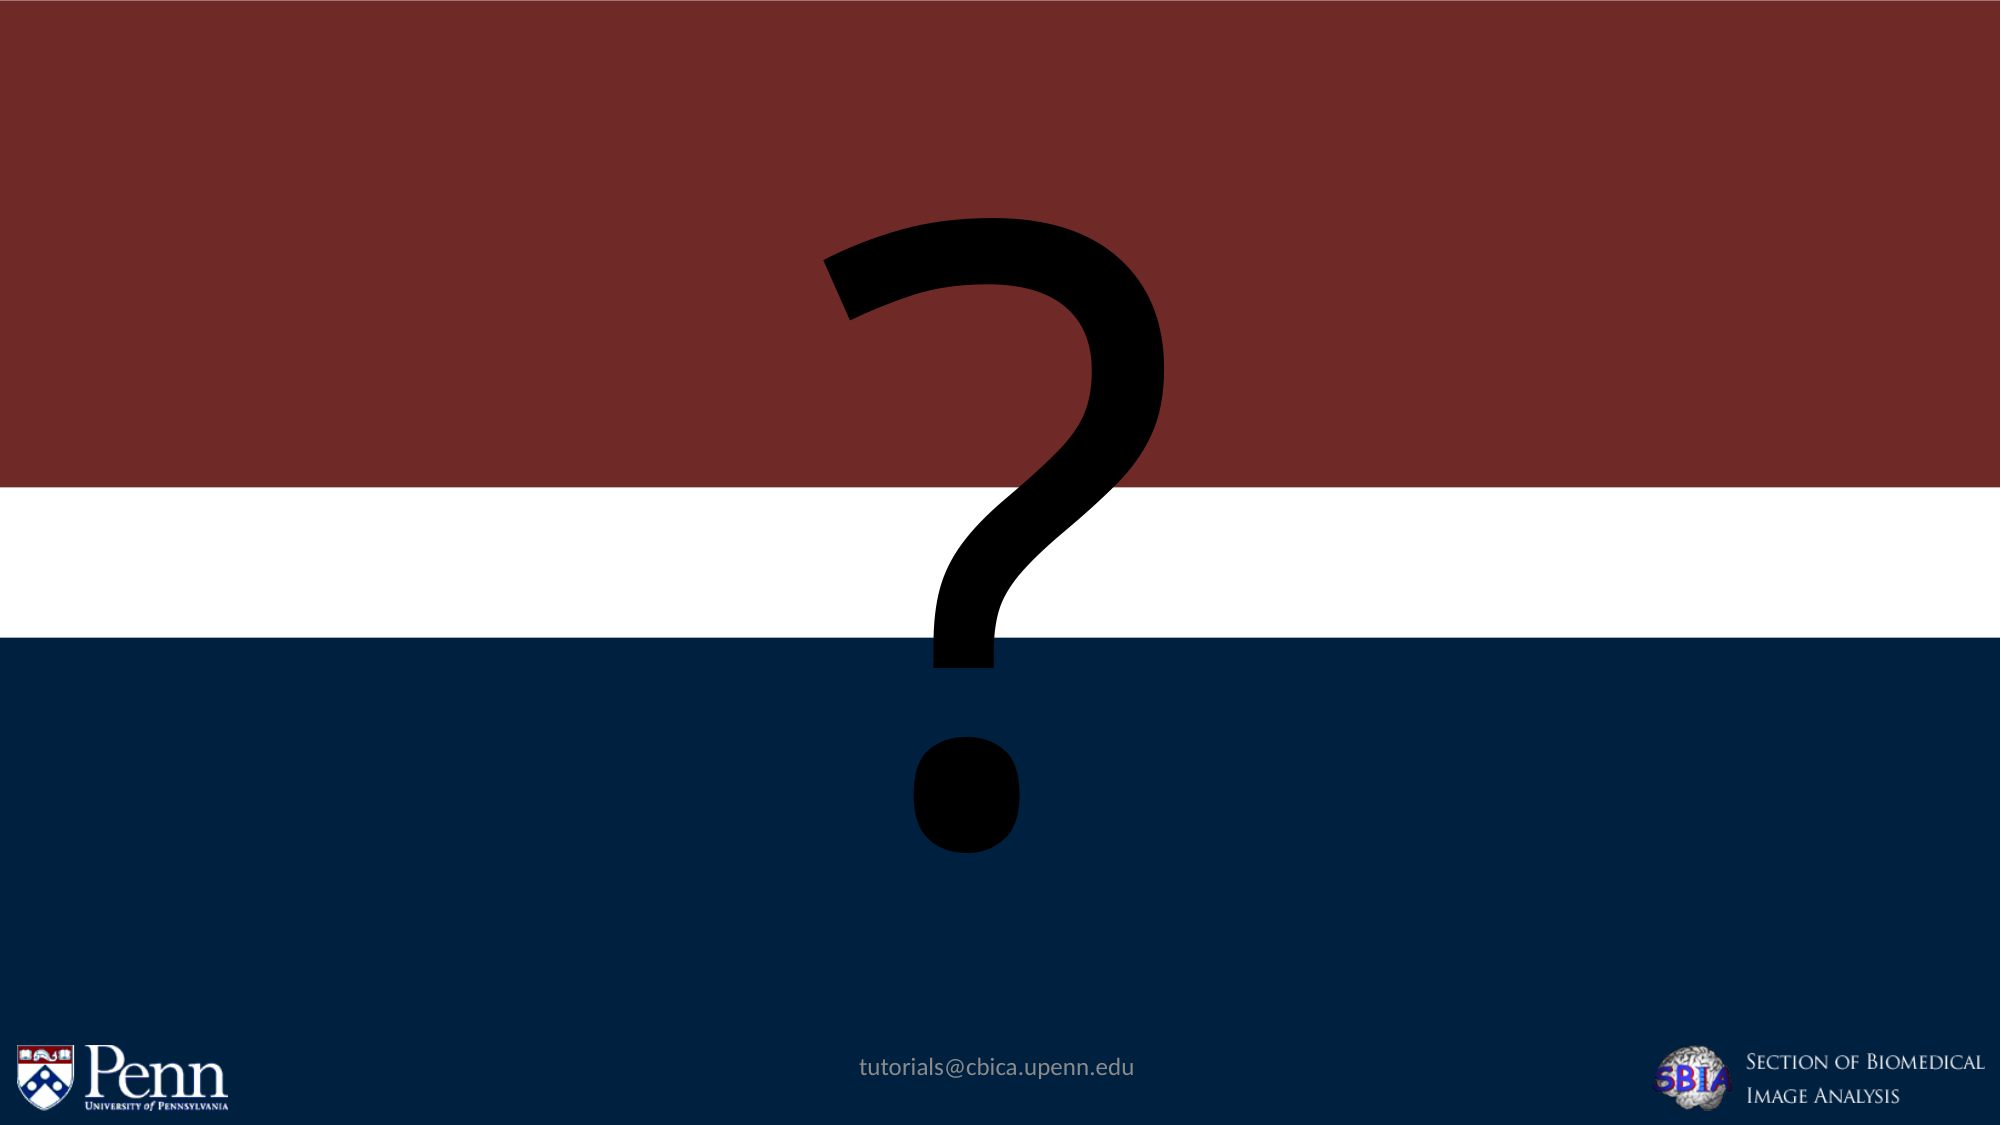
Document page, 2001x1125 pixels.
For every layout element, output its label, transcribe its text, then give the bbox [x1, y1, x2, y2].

picture [17, 1045, 228, 1111]
footer tutorials@cbica.upenn.edu [389, 1035, 1611, 1096]
picture [1652, 1044, 1985, 1112]
title ? [249, 205, 1750, 920]
